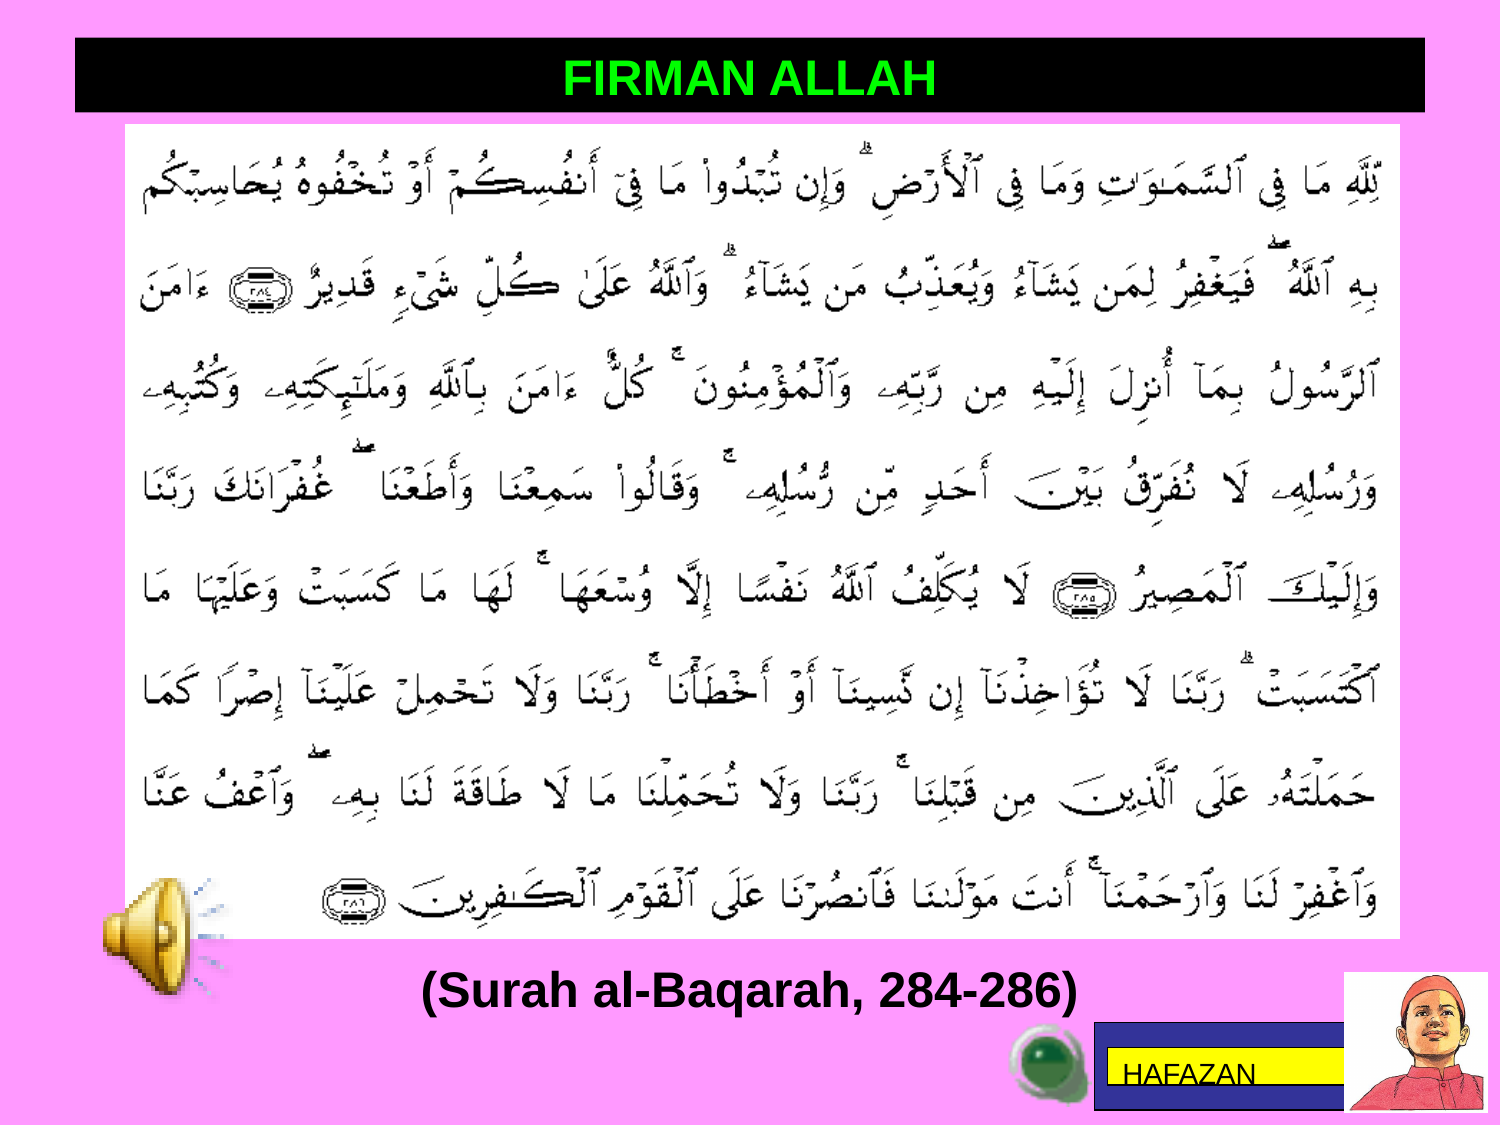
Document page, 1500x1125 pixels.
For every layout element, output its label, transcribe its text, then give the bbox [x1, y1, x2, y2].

list (Surah al-Baqarah, 284-286) [75, 950, 1425, 1025]
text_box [1006, 972, 1488, 1113]
picture [99, 124, 1401, 1013]
title FIRMAN ALLAH [75, 37, 1425, 113]
